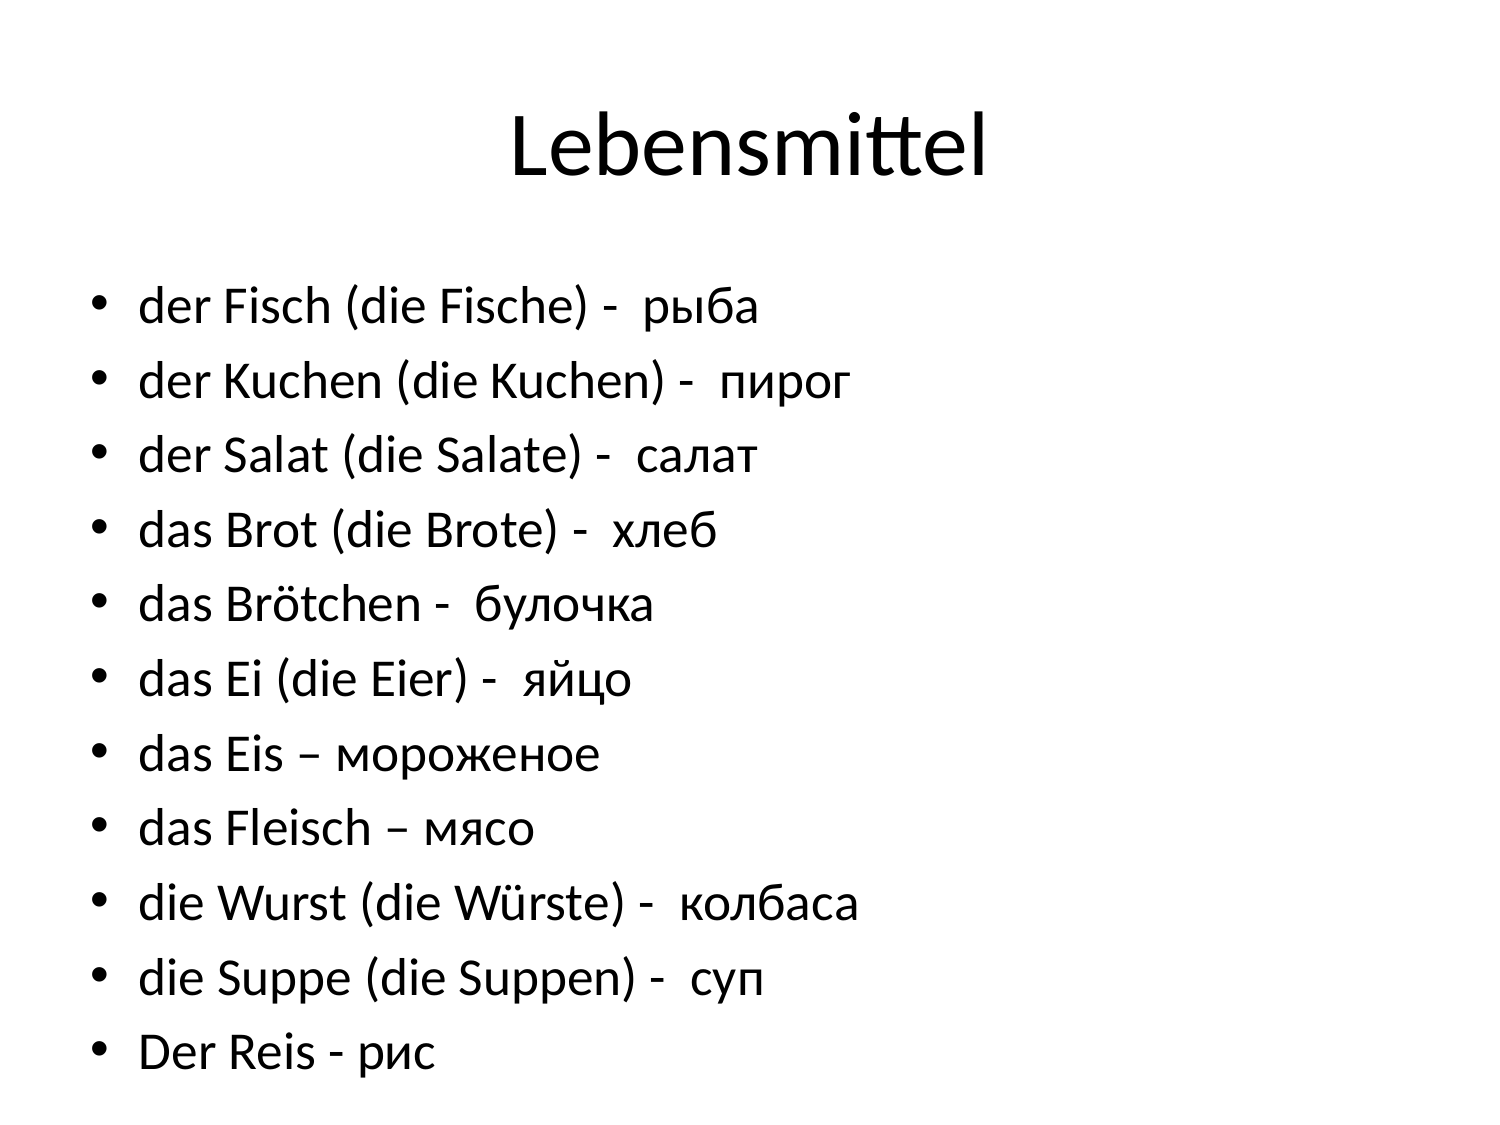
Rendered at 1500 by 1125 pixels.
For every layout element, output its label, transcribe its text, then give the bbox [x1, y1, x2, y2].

title Lebensmittel [75, 45, 1425, 233]
list der Fisch (die Fische) - рыба der Kuchen (die Kuchen) - пирог der Salat (die Salate) - салат das Brot (die Brote) - хлеб das Brötchen - булочка das Ei (die Eier) - яйцо das Eis – мороженое das Fleisch – мясо die Wurst (die Würstе) - колбаса die Suppe (die Suppen) - суп Der Reis - рис [75, 262, 1425, 1094]
